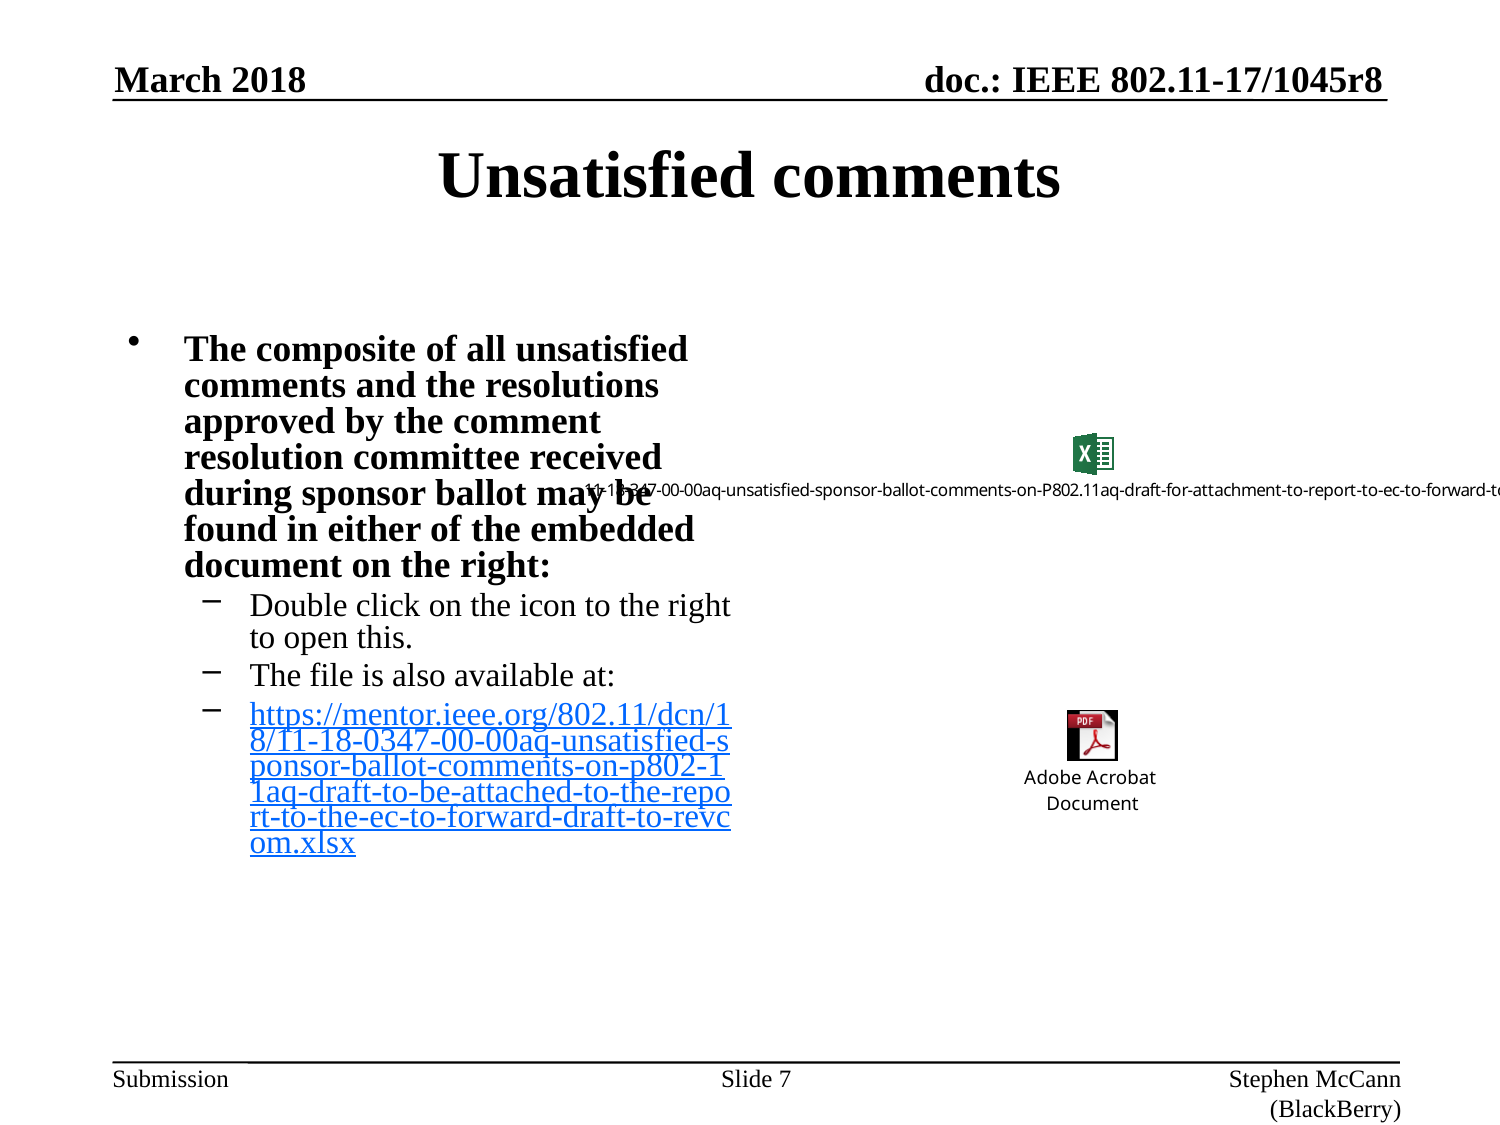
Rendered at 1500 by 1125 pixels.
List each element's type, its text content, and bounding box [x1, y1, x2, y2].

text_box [440, 430, 1500, 510]
slide_number Slide 7 [712, 1061, 800, 1093]
list The composite of all unsatisfied comments and the resolutions approved by the comment resolution committee received during sponsor ballot may be found in either of the embedded document on the right: Double click on the icon to the right to open this. The file is also available at: https://mentor.ieee.org/802.11/dcn/18/11-18-0347-00-00aq-unsatisfied-sponsor-ballot-comments-on-p802-11aq-draft-to-be-attached-to-the-report-to-the-ec-to-forward-draft-to-revcom.xlsx [112, 324, 751, 1001]
title Unsatisfied comments [112, 112, 1388, 231]
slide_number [114, 54, 374, 101]
footer Stephen McCann (BlackBerry) [1092, 1061, 1402, 1093]
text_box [1016, 710, 1168, 843]
